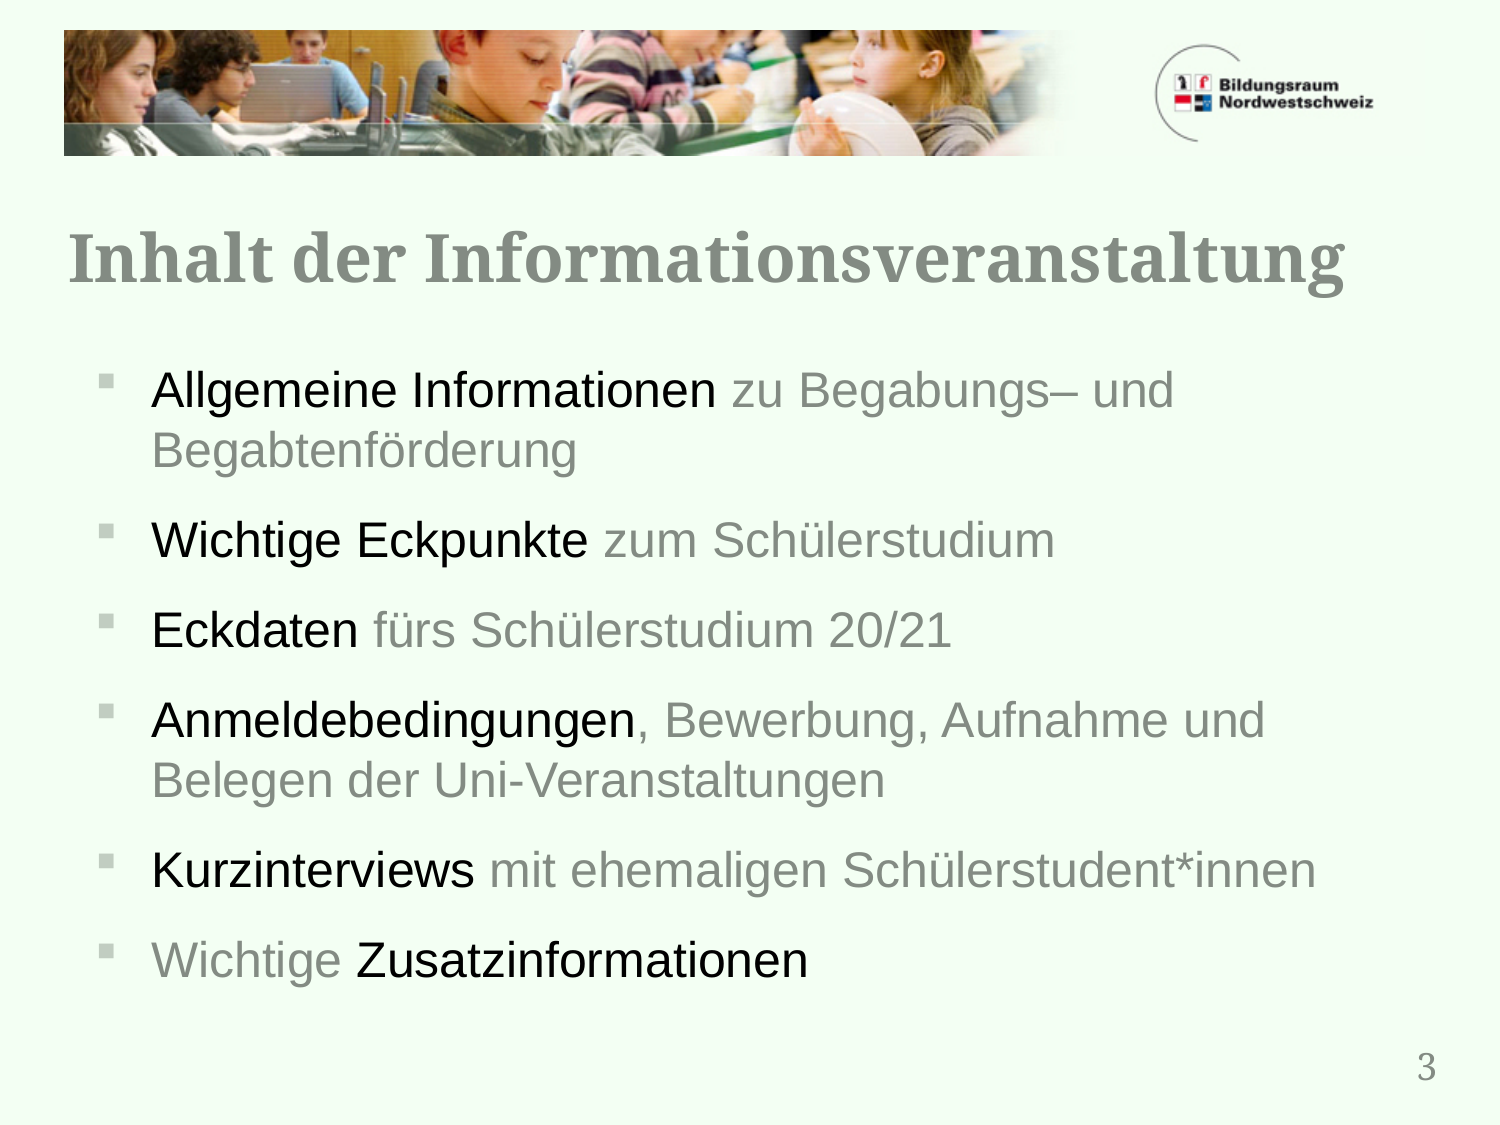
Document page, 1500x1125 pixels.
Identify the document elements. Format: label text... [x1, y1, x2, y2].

title Inhalt der Informationsveranstaltung [53, 196, 1426, 315]
slide_number 3 [1139, 1034, 1453, 1094]
picture [64, 30, 1425, 156]
list Allgemeine Informationen zu Begabungs– und Begabtenförderung Wichtige Eckpunkte zum Schülerstudium Eckdaten fürs Schülerstudium 20/21 Anmeldebedingungen, Bewerbung, Aufnahme und Belegen der Uni-Veranstaltungen Kurzinterviews mit ehemaligen Schülerstudent*innen Wichtige Zusatzinformationen [64, 350, 1447, 1035]
